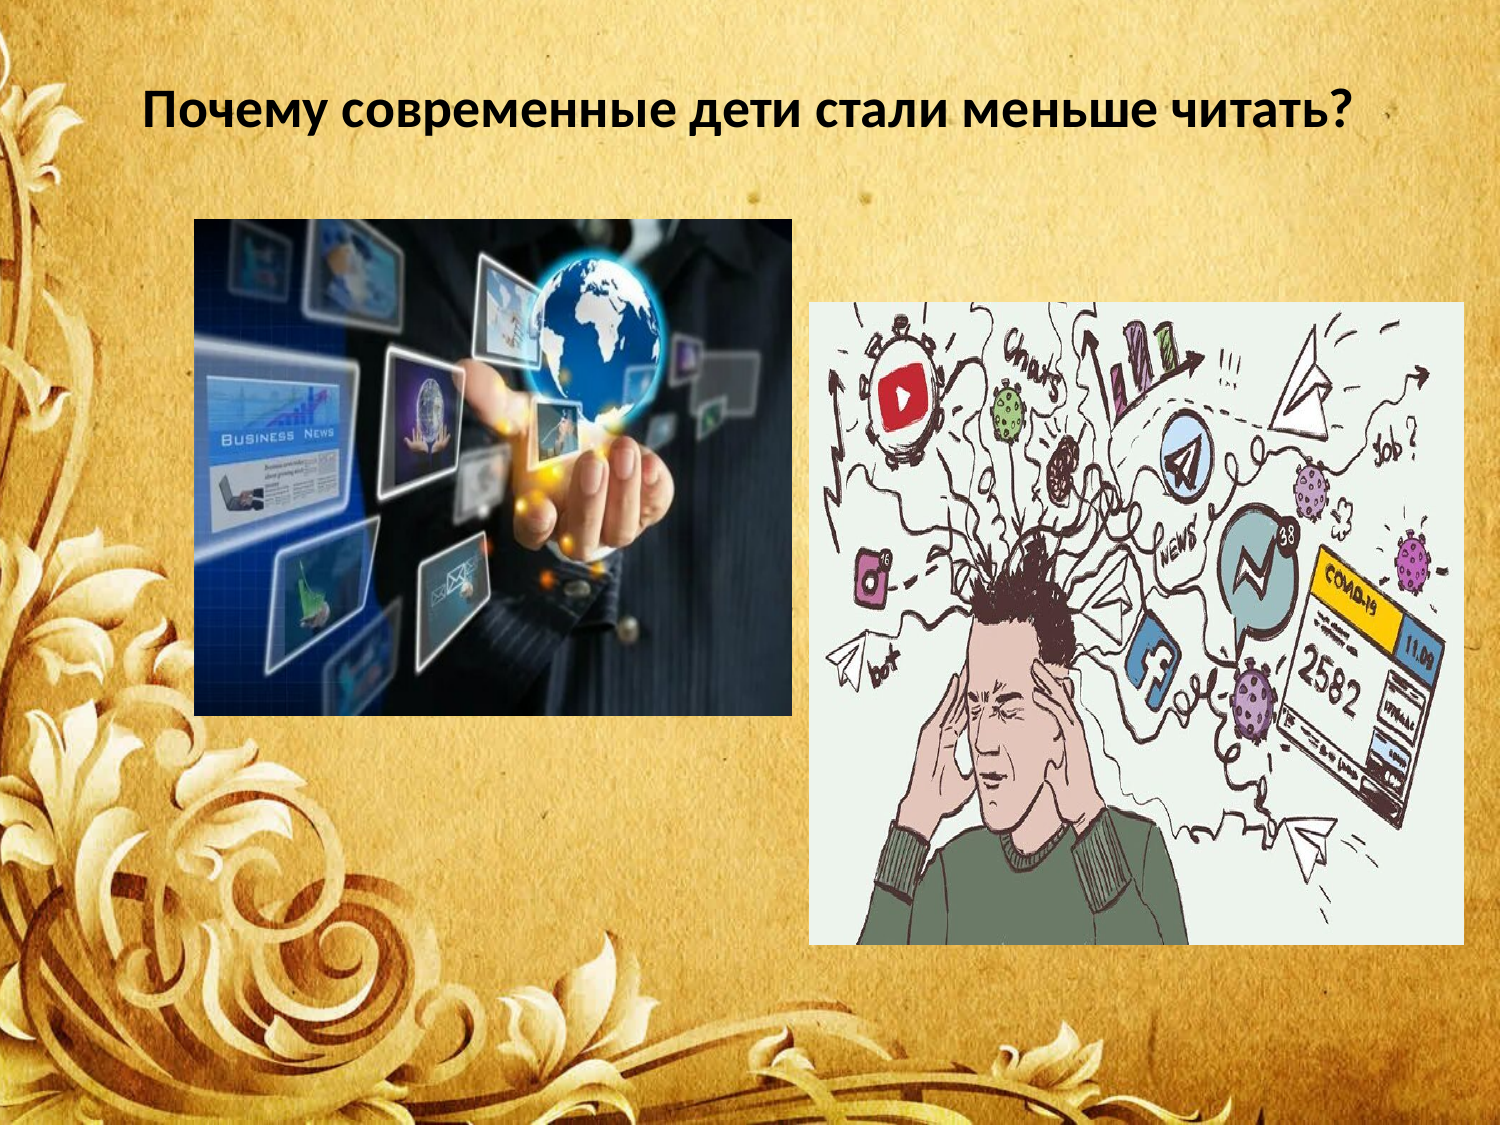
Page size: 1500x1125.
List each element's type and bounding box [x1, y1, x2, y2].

picture [194, 219, 792, 717]
list [0, 0, 1500, 1125]
picture [808, 302, 1464, 945]
